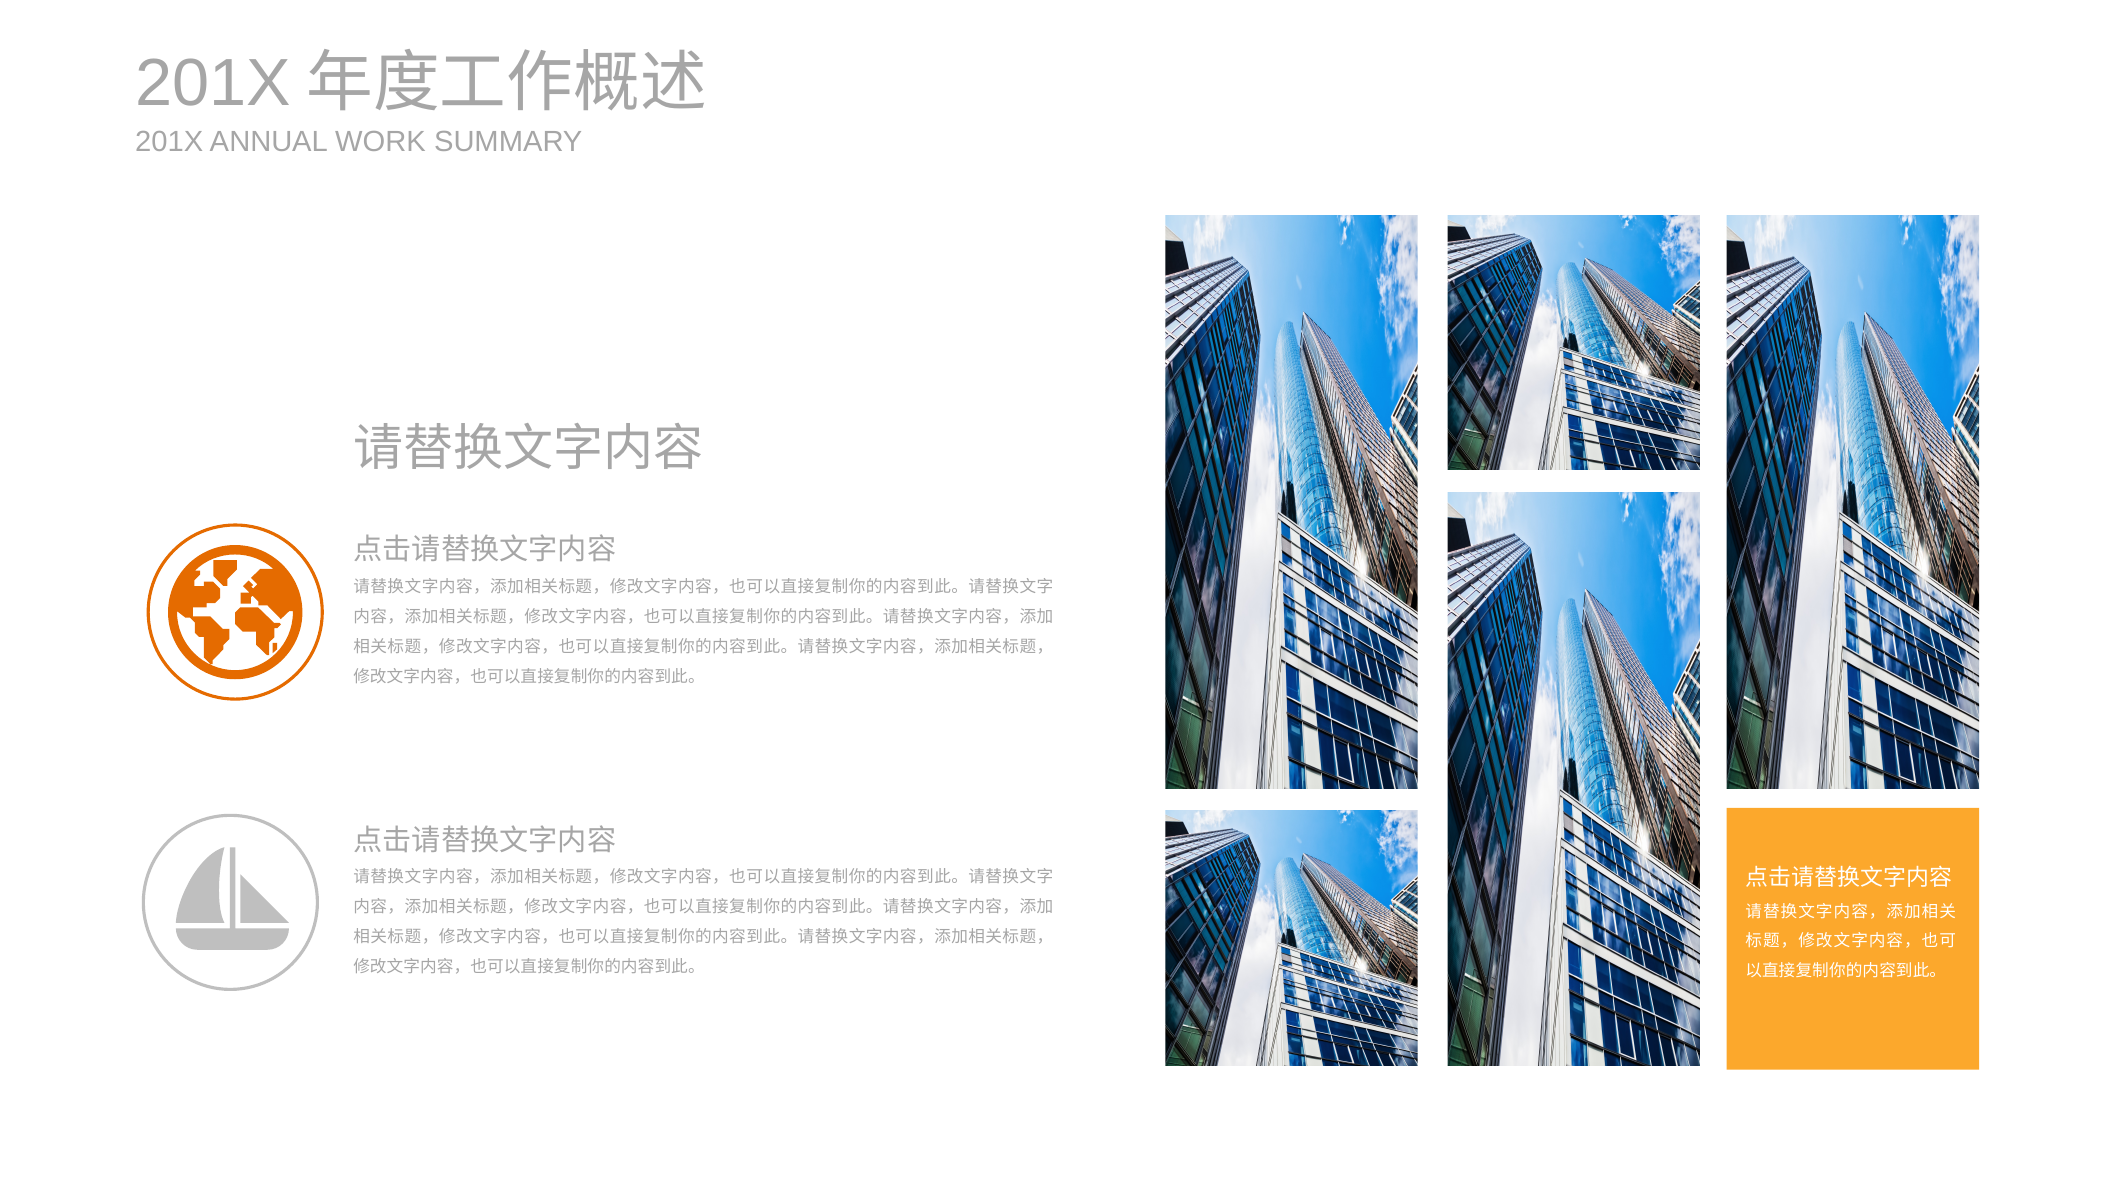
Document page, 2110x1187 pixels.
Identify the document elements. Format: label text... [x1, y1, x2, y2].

text_box [1726, 1066, 1980, 1071]
text_box 点击请替换文字内容 请替换文字内容，添加相关标题，修改文字内容，也可以直接复制你的内容到此。请替换文字内容，添加相关标题，修改文字内容，也可以直接复制你的内容到此。请替换文字内容，添加相关标题，修改文字内容，也可以直接复制你的内容到此。请替换文字内容，添加相关标题，修改文字内容，也可以直接复制你的内容到此。 [353, 820, 1055, 976]
text_box 201X ANNUAL WORK SUMMARY [135, 122, 596, 158]
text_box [148, 524, 323, 700]
text_box 点击请替换文字内容 请替换文字内容，添加相关标题，修改文字内容，也可以直接复制你的内容到此。请替换文字内容，添加相关标题，修改文字内容，也可以直接复制你的内容到此。请替换文字内容，添加相关标题，修改文字内容，也可以直接复制你的内容到此。请替换文字内容，添加相关标题，修改文字内容，也可以直接复制你的内容到此。 [353, 530, 1055, 686]
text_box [143, 815, 318, 990]
text_box 请替换文字内容 [353, 415, 728, 476]
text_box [1165, 215, 1980, 1066]
text_box 201X年度工作概述 [135, 38, 783, 119]
